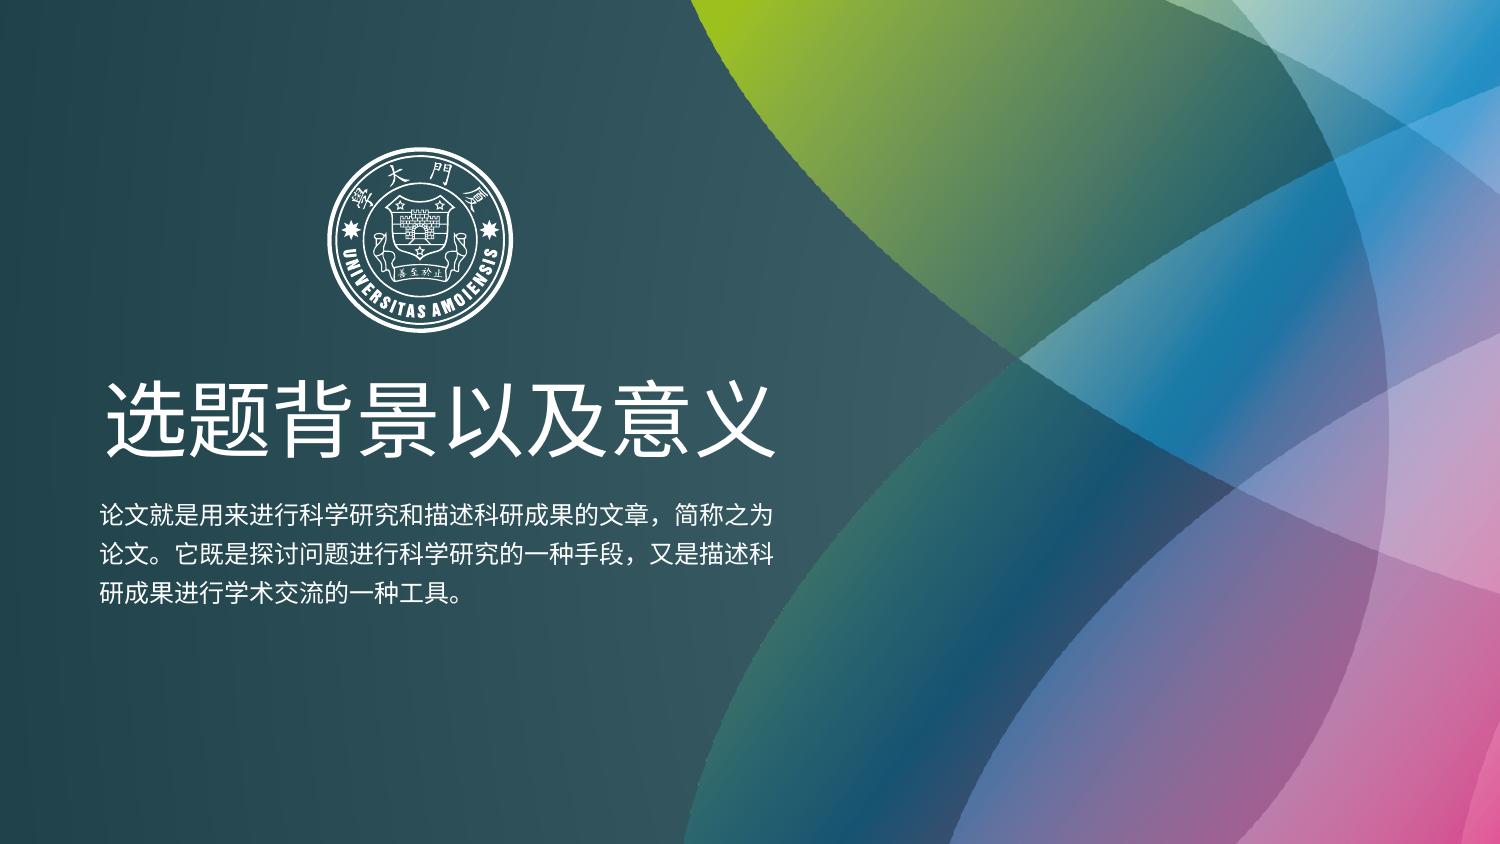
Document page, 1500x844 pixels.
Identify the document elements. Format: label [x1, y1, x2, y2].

picture [0, 0, 1500, 844]
text_box [326, 147, 514, 333]
